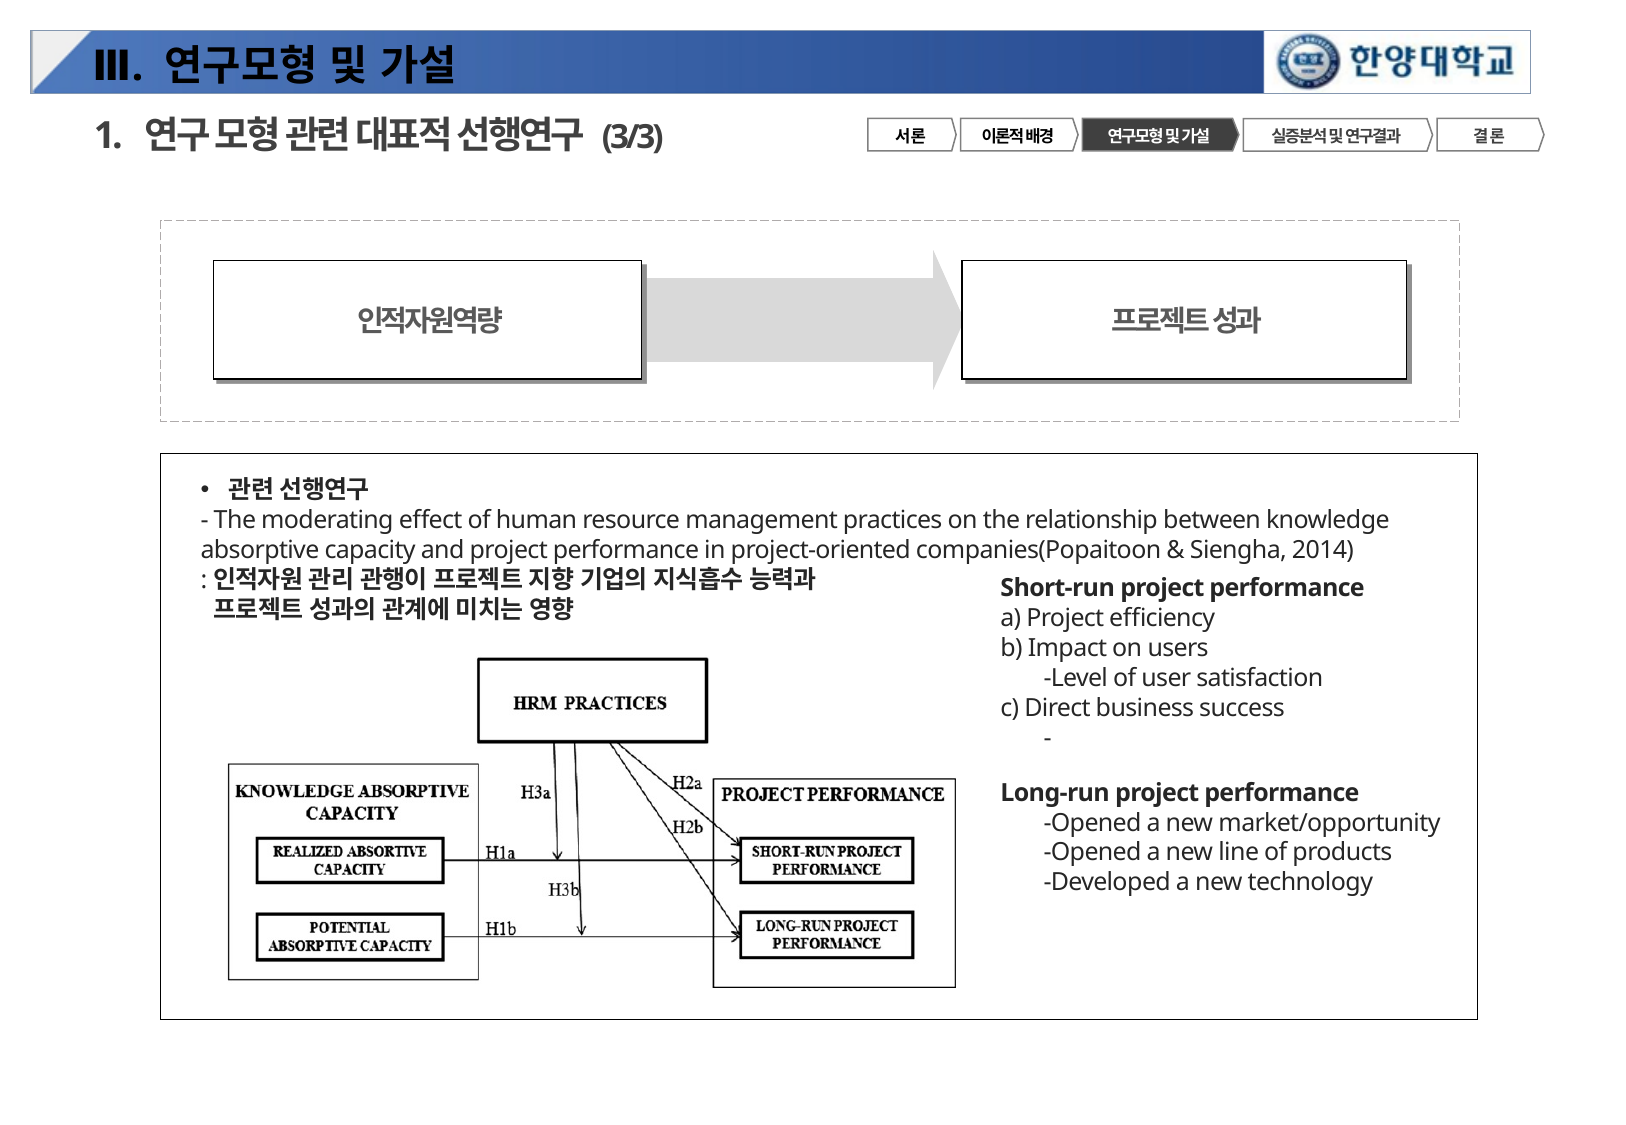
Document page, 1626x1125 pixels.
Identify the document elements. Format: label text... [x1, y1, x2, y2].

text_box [867, 118, 1544, 152]
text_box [160, 220, 1488, 1020]
picture [226, 655, 956, 988]
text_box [30, 30, 1531, 97]
text_box 1. 연구 모형 관련 대표적 선행연구 (3/3) [78, 91, 1544, 166]
